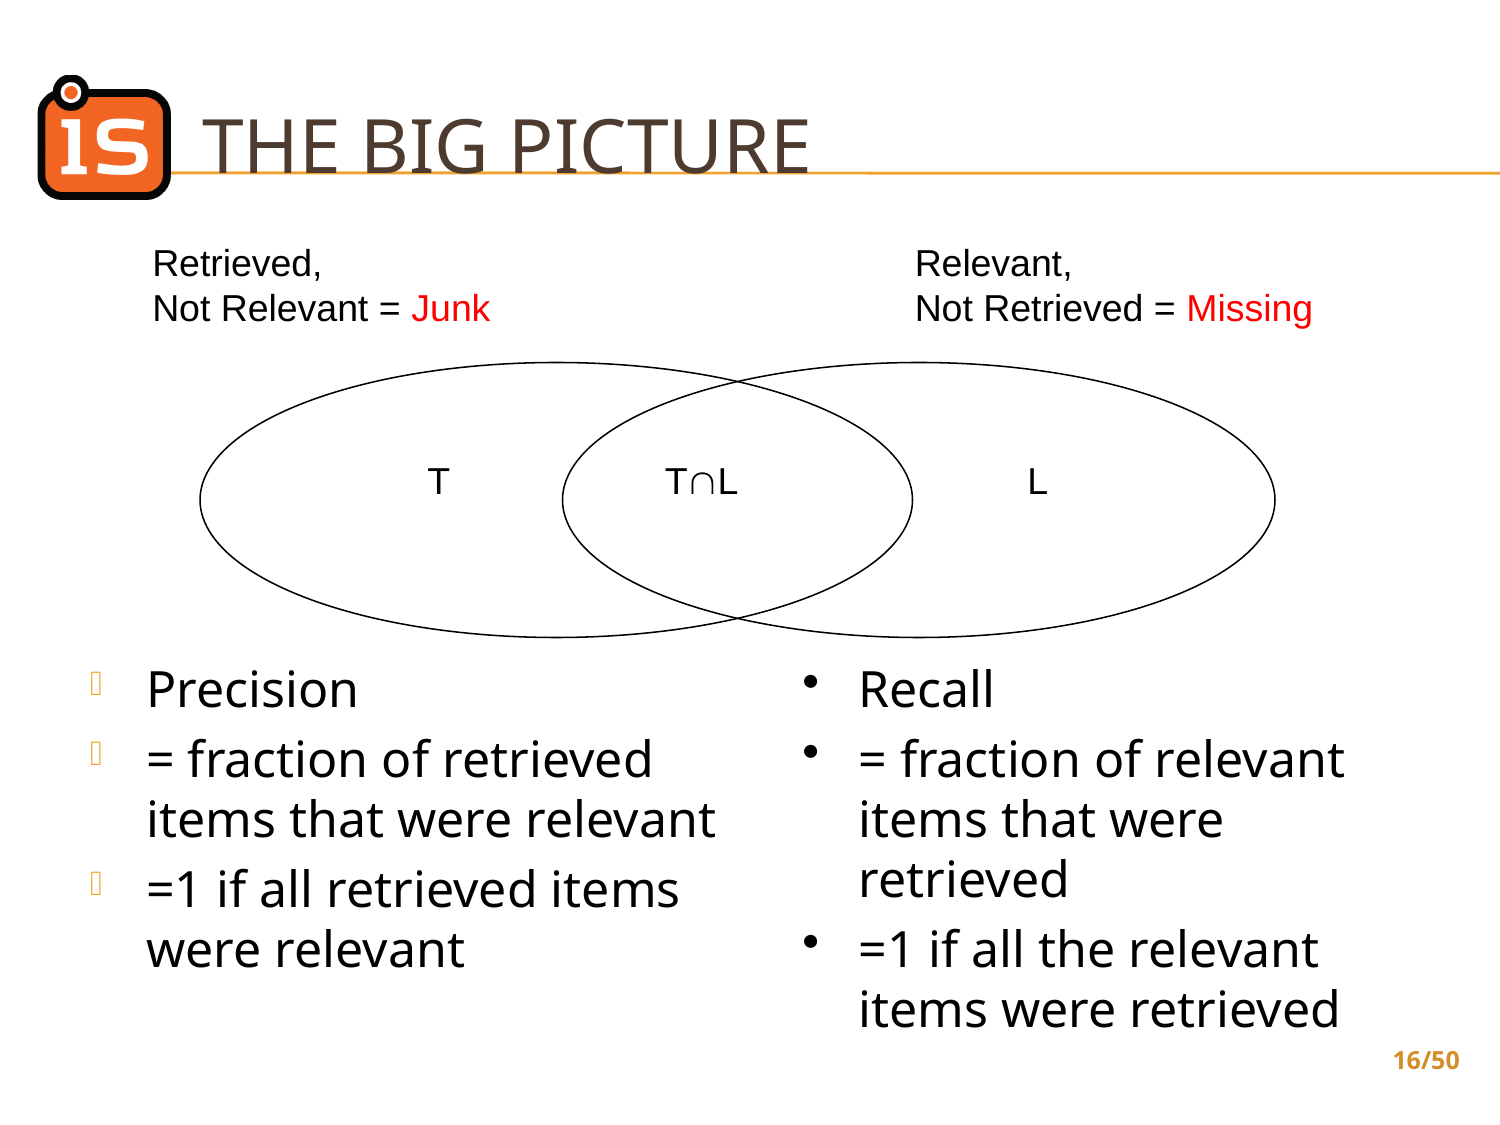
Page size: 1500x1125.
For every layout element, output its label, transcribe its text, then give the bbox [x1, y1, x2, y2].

slide_number 16/50 [1350, 1037, 1475, 1079]
text_box TL [649, 449, 813, 510]
text_box [562, 362, 1276, 638]
list Precision = fraction of retrieved items that were relevant =1 if all retrieved items were relevant [74, 649, 751, 1001]
text_box L [1012, 449, 1088, 510]
text_box [200, 362, 736, 638]
text_box Retrieved, Not Relevant = Junk [137, 231, 550, 337]
text_box Relevant, Not Retrieved = Missing [900, 231, 1388, 337]
title The big picture [187, 75, 1463, 213]
text_box T [412, 449, 488, 510]
text_box Recall = fraction of relevant items that were retrieved =1 if all the relevant items were retrieved [787, 650, 1413, 1000]
picture [37, 75, 171, 200]
